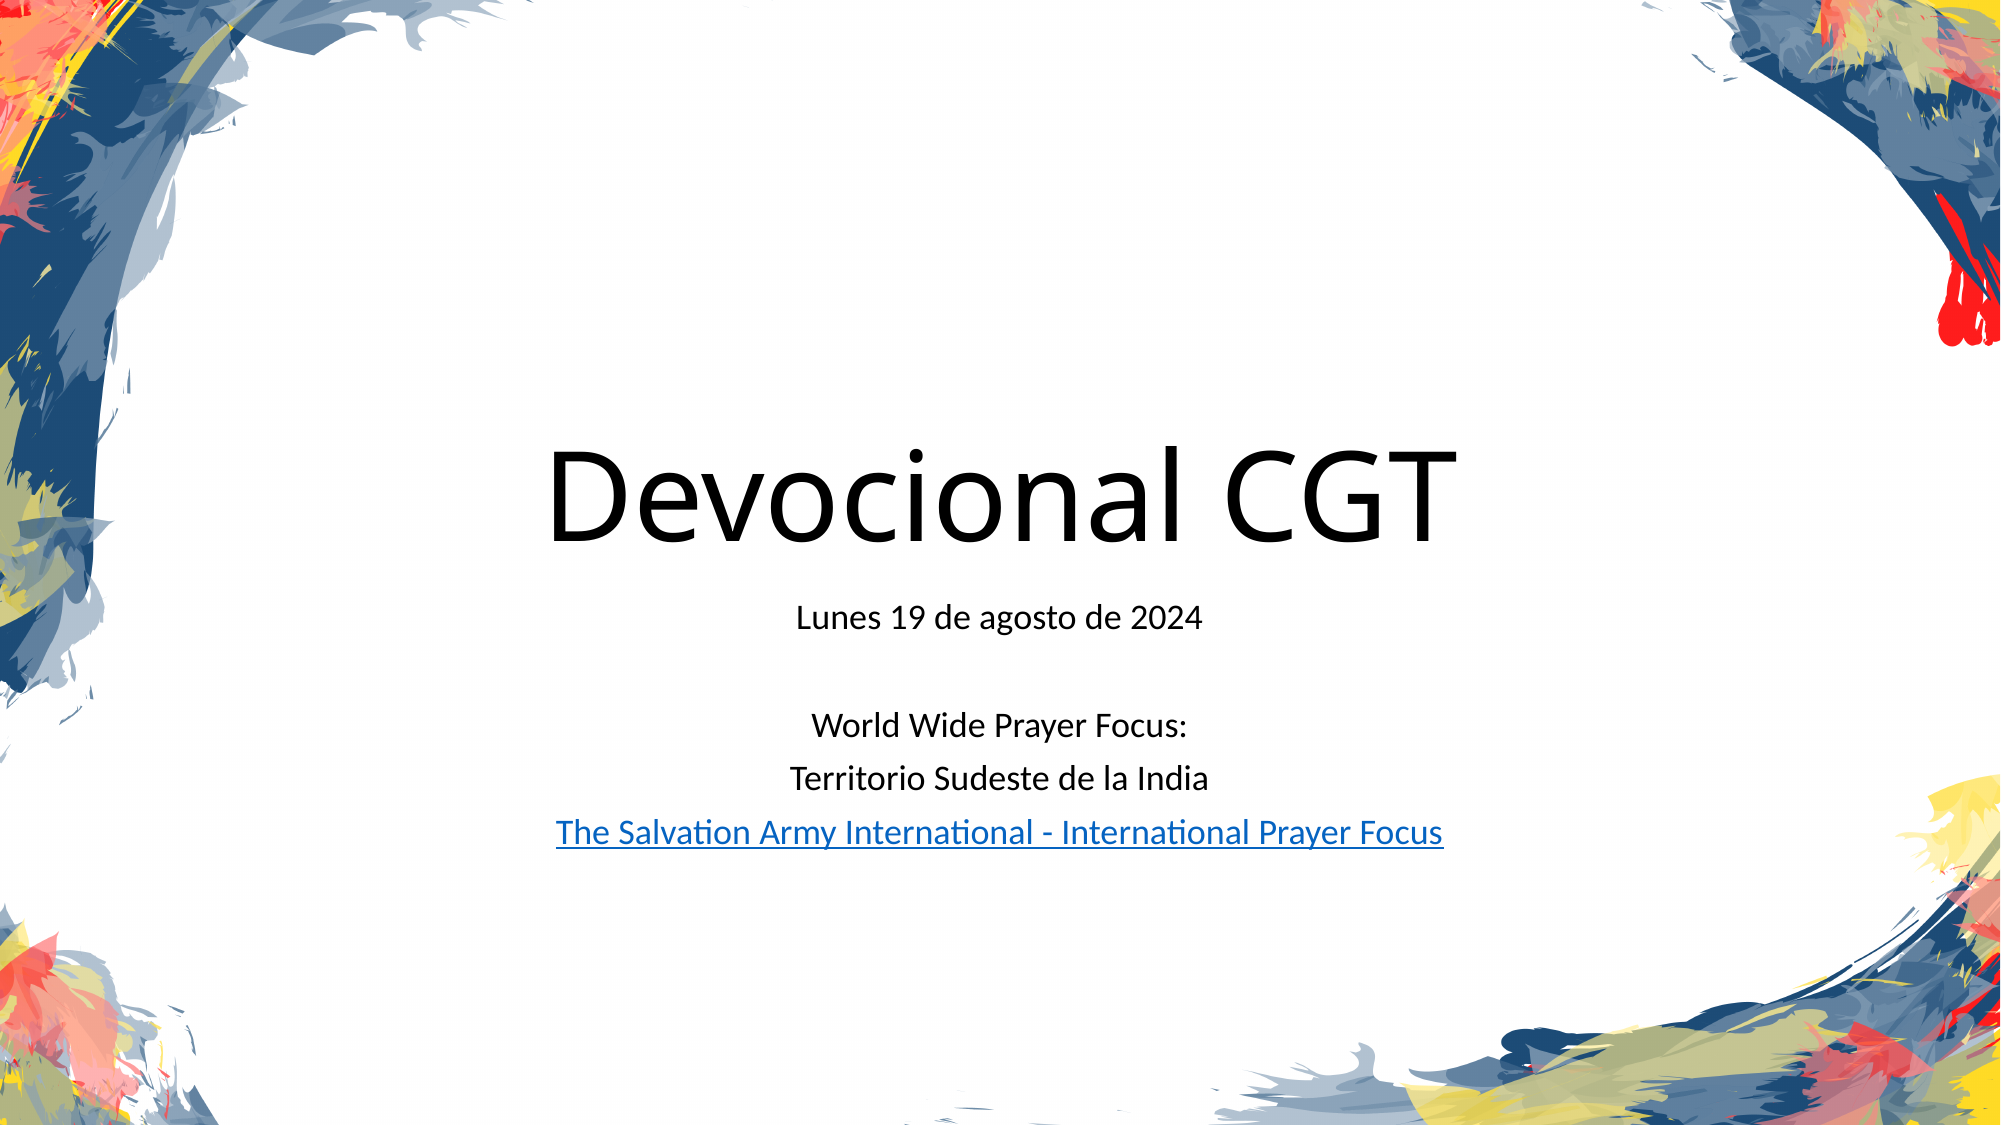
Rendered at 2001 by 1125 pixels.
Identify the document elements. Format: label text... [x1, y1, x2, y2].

subtitle Lunes 19 de agosto de 2024 World Wide Prayer Focus: Territorio Sudeste de la India The Salvation Army International - International Prayer Focus [249, 590, 1750, 863]
picture [0, 0, 2001, 1125]
title Devocional CGT [249, 184, 1750, 576]
